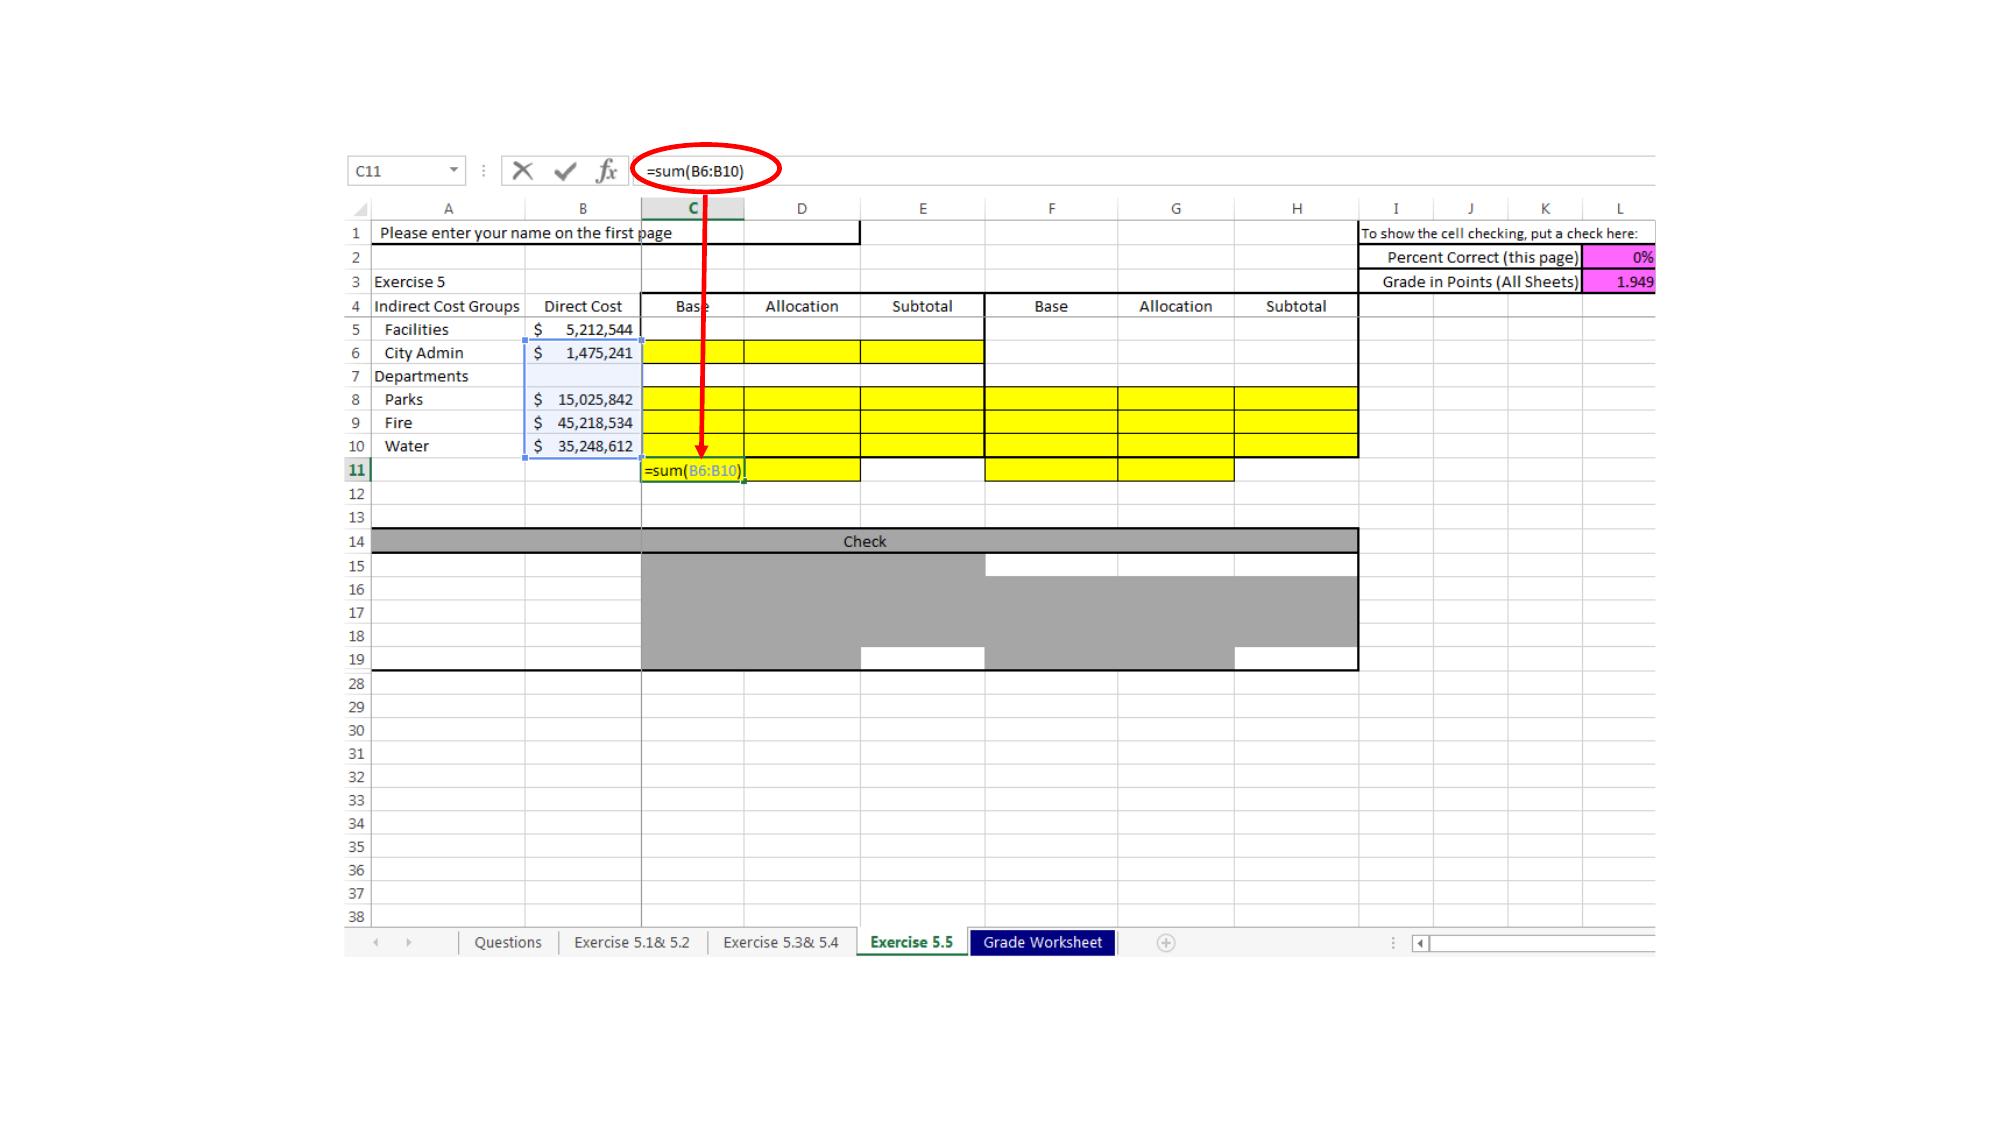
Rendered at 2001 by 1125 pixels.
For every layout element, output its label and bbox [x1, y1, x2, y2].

text_box [701, 194, 706, 460]
list [344, 144, 1656, 957]
